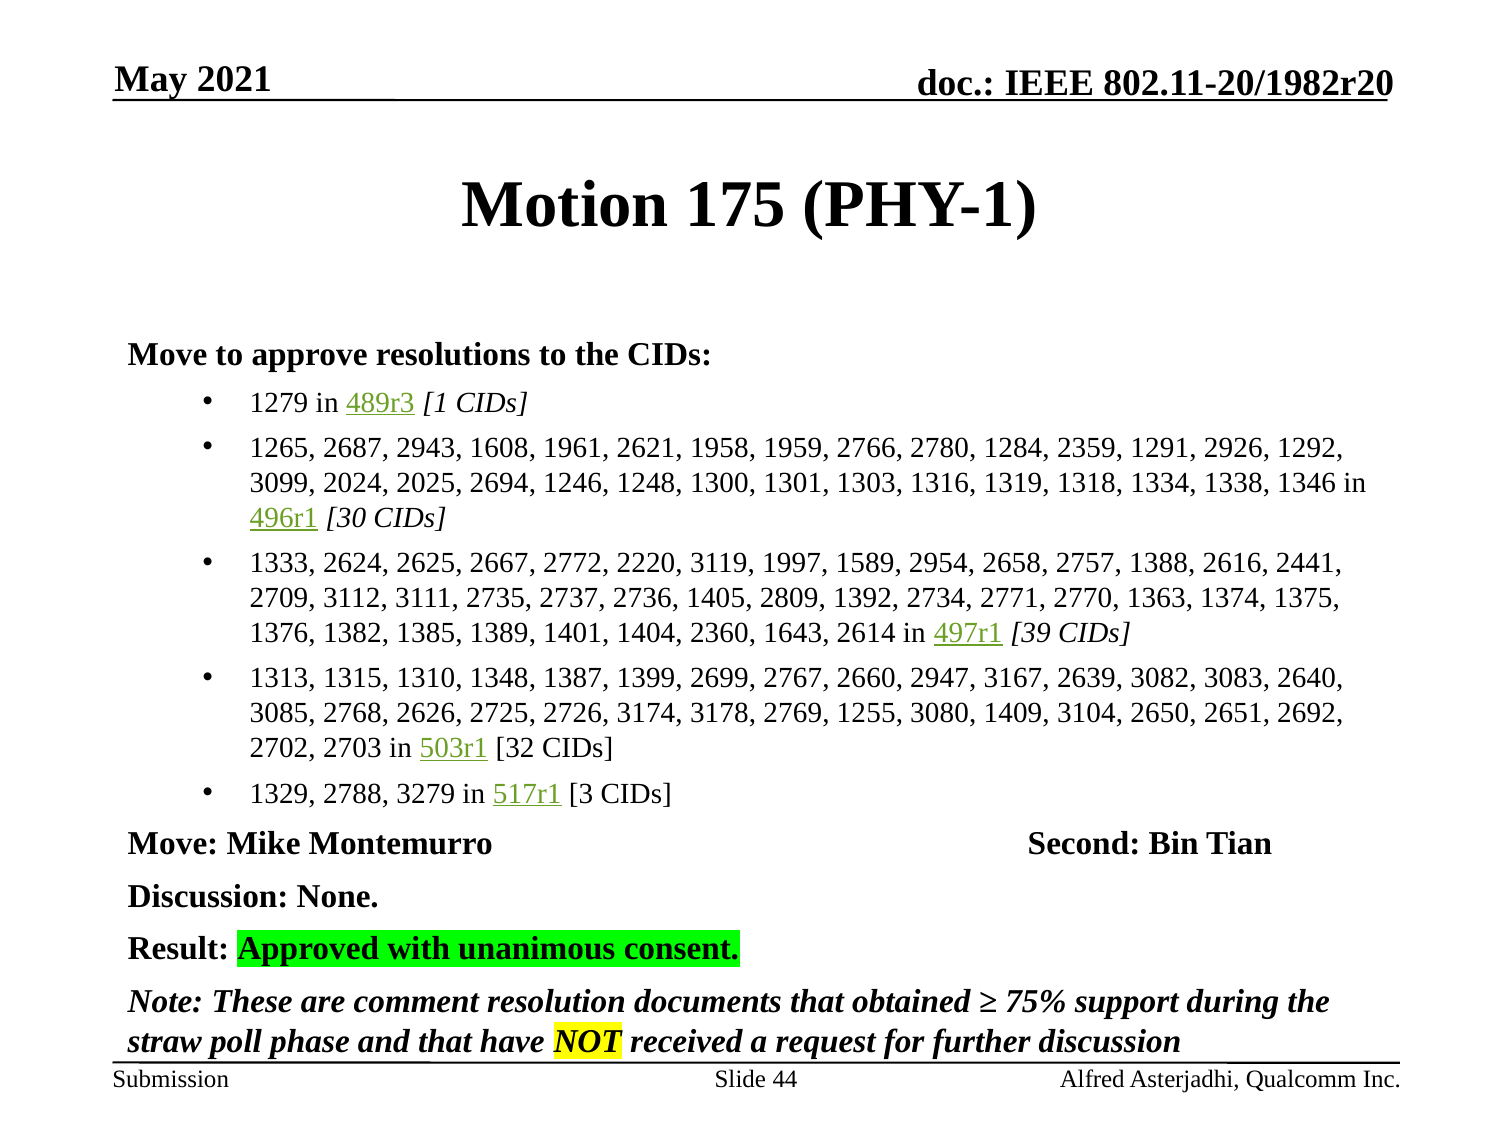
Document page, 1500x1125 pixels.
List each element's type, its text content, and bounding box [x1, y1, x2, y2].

footer Alfred Asterjadhi, Qualcomm Inc. [878, 1061, 1402, 1093]
title Motion 175 (PHY-1) [112, 112, 1388, 288]
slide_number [114, 54, 423, 100]
list Move to approve resolutions to the CIDs: 1279 in 489r3 [1 CIDs] 1265, 2687, 2943, 1608, 1961, 2621, 1958, 1959, 2766, 2780, 1284, 2359, 1291, 2926, 1292, 3099, 2024, 2025, 2694, 1246, 1248, 1300, 1301, 1303, 1316, 1319, 1318, 1334, 1338, 1346 in 496r1 [30 CIDs] 1333, 2624, 2625, 2667, 2772, 2220, 3119, 1997, 1589, 2954, 2658, 2757, 1388, 2616, 2441, 2709, 3112, 3111, 2735, 2737, 2736, 1405, 2809, 1392, 2734, 2771, 2770, 1363, 1374, 1375, 1376, 1382, 1385, 1389, 1401, 1404, 2360, 1643, 2614 in 497r1 [39 CIDs] 1313, 1315, 1310, 1348, 1387, 1399, 2699, 2767, 2660, 2947, 3167, 2639, 3082, 3083, 2640, 3085, 2768, 2626, 2725, 2726, 3174, 3178, 2769, 1255, 3080, 1409, 3104, 2650, 2651, 2692, 2702, 2703 in 503r1 [32 CIDs] 1329, 2788, 3279 in 517r1 [3 CIDs] Move: Mike Montemurro Second: Bin Tian Discussion: None. Result: Approved with unanimous consent. Note: These are comment resolution documents that obtained ≥ 75% support during the straw poll phase and that have NOT received a request for further discussion [112, 324, 1388, 1063]
slide_number Slide 44 [712, 1061, 800, 1123]
